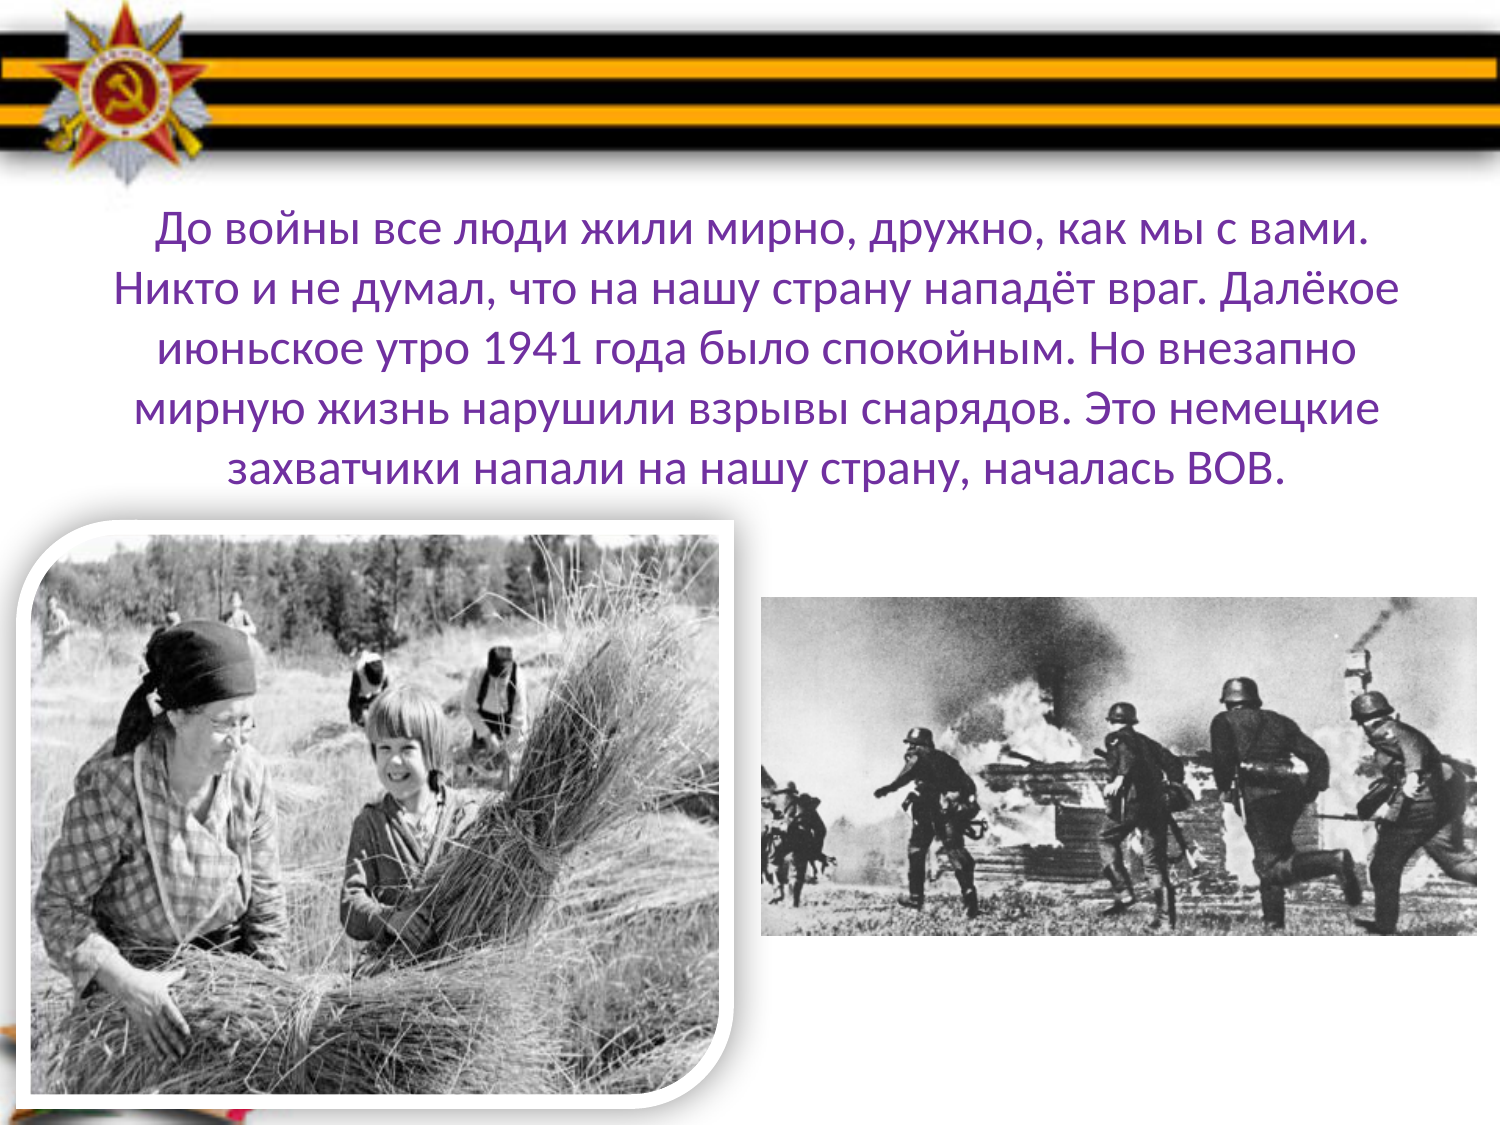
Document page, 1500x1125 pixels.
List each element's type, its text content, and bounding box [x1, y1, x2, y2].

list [23, 527, 727, 1102]
picture [0, 0, 1500, 1125]
title До войны все люди жили мирно, дружно, как мы с вами. Никто и не думал, что на нашу страну нападёт враг. Далёкое июньское утро 1941 года было спокойным. Но внезапно мирную жизнь нарушили взрывы снарядов. Это немецкие захватчики напали на нашу страну, началась ВОВ. [82, 187, 1432, 561]
